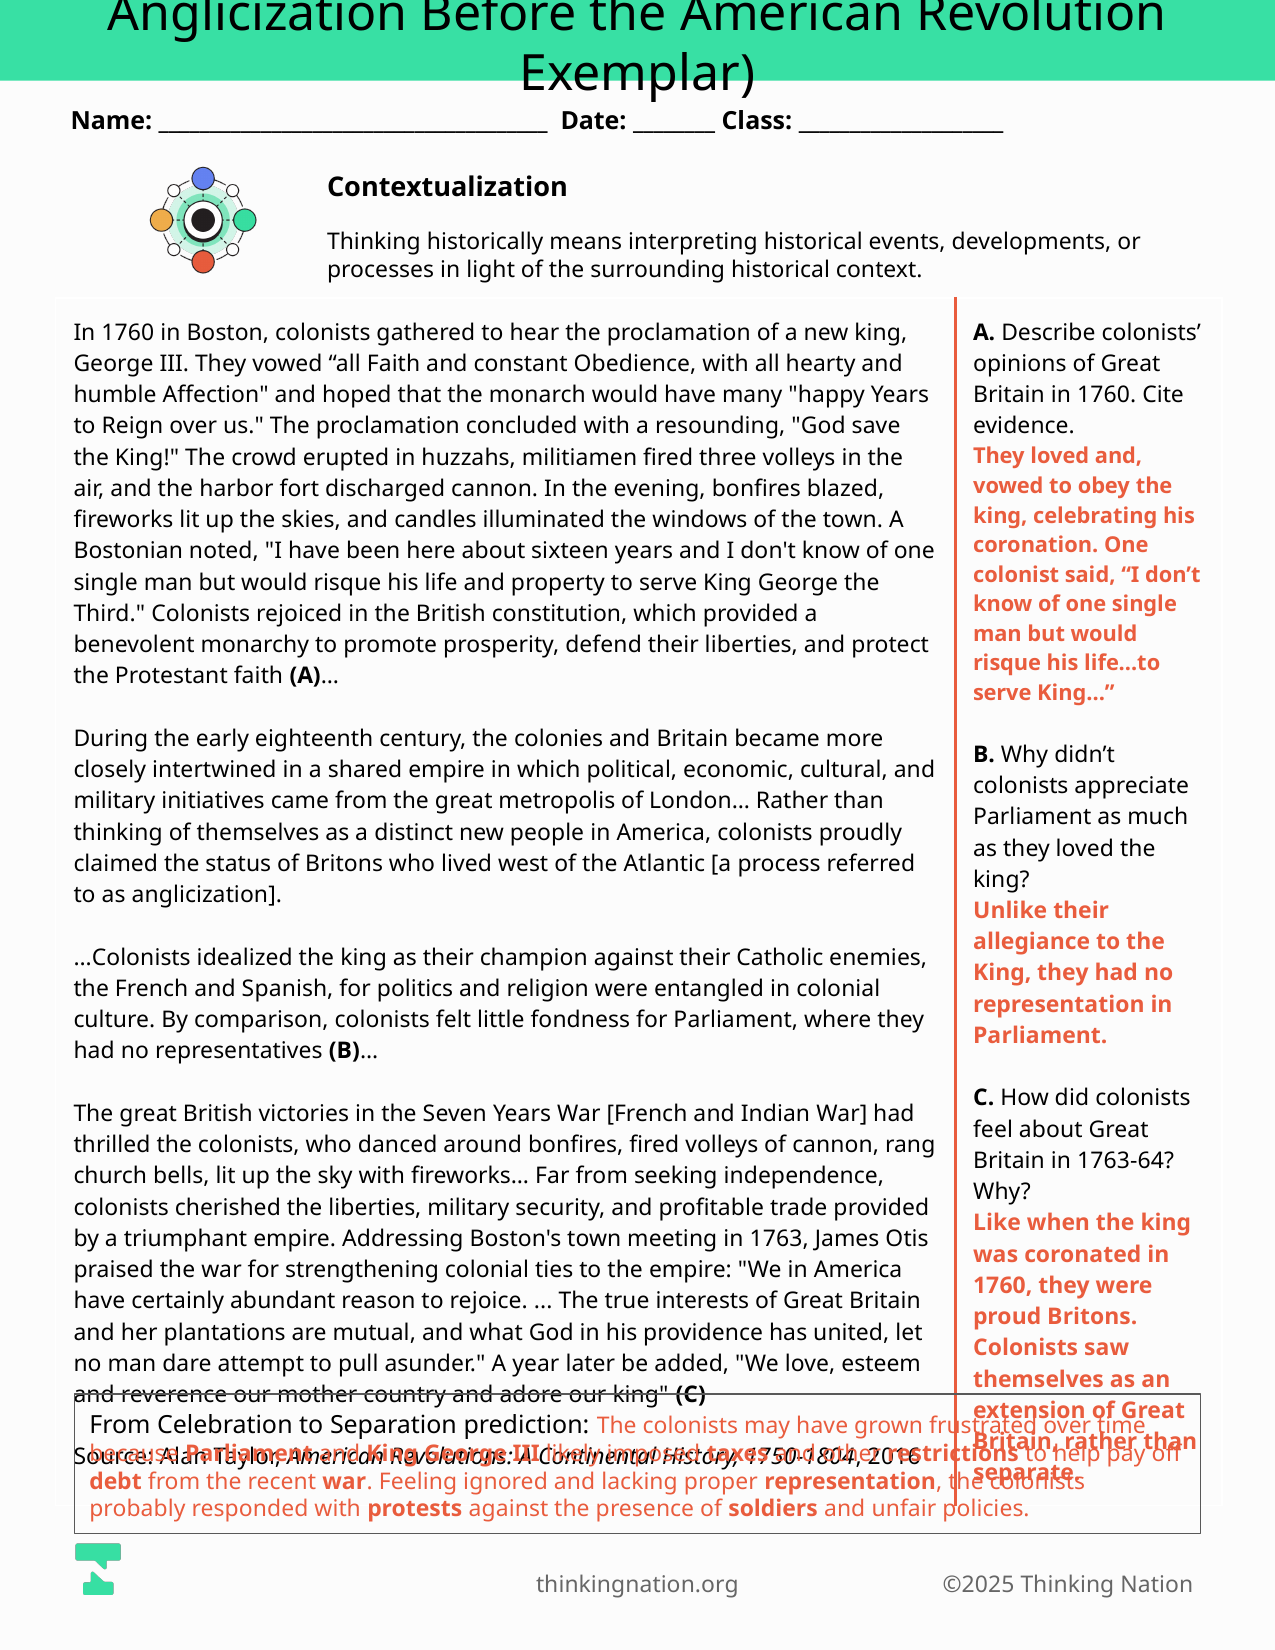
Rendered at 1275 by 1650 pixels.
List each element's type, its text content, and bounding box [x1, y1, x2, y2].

text_box thinkingnation.org [486, 1553, 789, 1605]
text_box Contextualization Thinking historically means interpreting historical events, developments, or processes in light of the surrounding historical context. [308, 150, 1201, 290]
table_header A. Describe colonists’ opinions of Great Britain in 1760. Cite evidence. They loved and, vowed to obey the king, celebrating his coronation. One colonist said, “I don’t know of one single man but would risque his life…to serve King...” B. Why didn’t colonists appreciate Parliament as much as they loved the king? Unlike their allegiance to the King, they had no representation in Parliament. C. How did colonists feel about Great Britain in 1763-64? Why? Like when the king was coronated in 1760, they were proud Britons. Colonists saw themselves as an extension of Great Britain, rather than separate. [957, 299, 1221, 1505]
text_box Anglicization Before the American Revolution Exemplar) [0, 0, 1275, 81]
text_box From Celebration to Separation prediction: The colonists may have grown frustrated over time because Parliament and King George III likely imposed taxes and other restrictions to help pay off debt from the recent war. Feeling ignored and lacking proper representation, the colonists probably responded with protests against the presence of soldiers and unfair policies. [74, 1393, 1201, 1534]
text_box ©2025 Thinking Nation [907, 1553, 1210, 1605]
picture [62, 1533, 134, 1605]
table_header In 1760 in Boston, colonists gathered to hear the proclamation of a new king, George III. They vowed “all Faith and constant Obedience, with all hearty and humble Affection" and hoped that the monarch would have many "happy Years to Reign over us." The proclamation concluded with a resounding, "God save the King!" The crowd erupted in huzzahs, militiamen fired three volleys in the air, and the harbor fort discharged cannon. In the evening, bonfires blazed, fireworks lit up the skies, and candles illuminated the windows of the town. A Bostonian noted, "I have been here about sixteen years and I don't know of one single man but would risque his life and property to serve King George the Third." Colonists rejoiced in the British constitution, which provided a benevolent monarchy to promote prosperity, defend their liberties, and protect the Protestant faith (A)… During the early eighteenth century, the colonies and Britain became more closely intertwined in a shared empire in which political, economic, cultural, and military initiatives came from the great metropolis of London… Rather than thinking of themselves as a distinct new people in America, colonists proudly claimed the status of Britons who lived west of the Atlantic [a process referred to as anglicization]. …Colonists idealized the king as their champion against their Catholic enemies, the French and Spanish, for politics and religion were entangled in colonial culture. By comparison, colonists felt little fondness for Parliament, where they had no representatives (B)… The great British victories in the Seven Years War [French and Indian War] had thrilled the colonists, who danced around bonfires, fired volleys of cannon, rang church bells, lit up the sky with fireworks… Far from seeking independence, colonists cherished the liberties, military security, and profitable trade provided by a triumphant empire. Addressing Boston's town meeting in 1763, James Otis praised the war for strengthening colonial ties to the empire: "We in America have certainly abundant reason to rejoice. ... The true interests of Great Britain and her plantations are mutual, and what God in his providence has united, let no man dare attempt to pull asunder." A year later be added, "We love, esteem and reverence our mother country and adore our king" (C) Source: Alan Taylor, American Revolutions: A Continental History, 1750-1804, 2016 [56, 299, 954, 1505]
picture [133, 149, 273, 290]
text_box Name: ______________________________________ Date: ________ Class: ____________________ [55, 89, 1223, 149]
